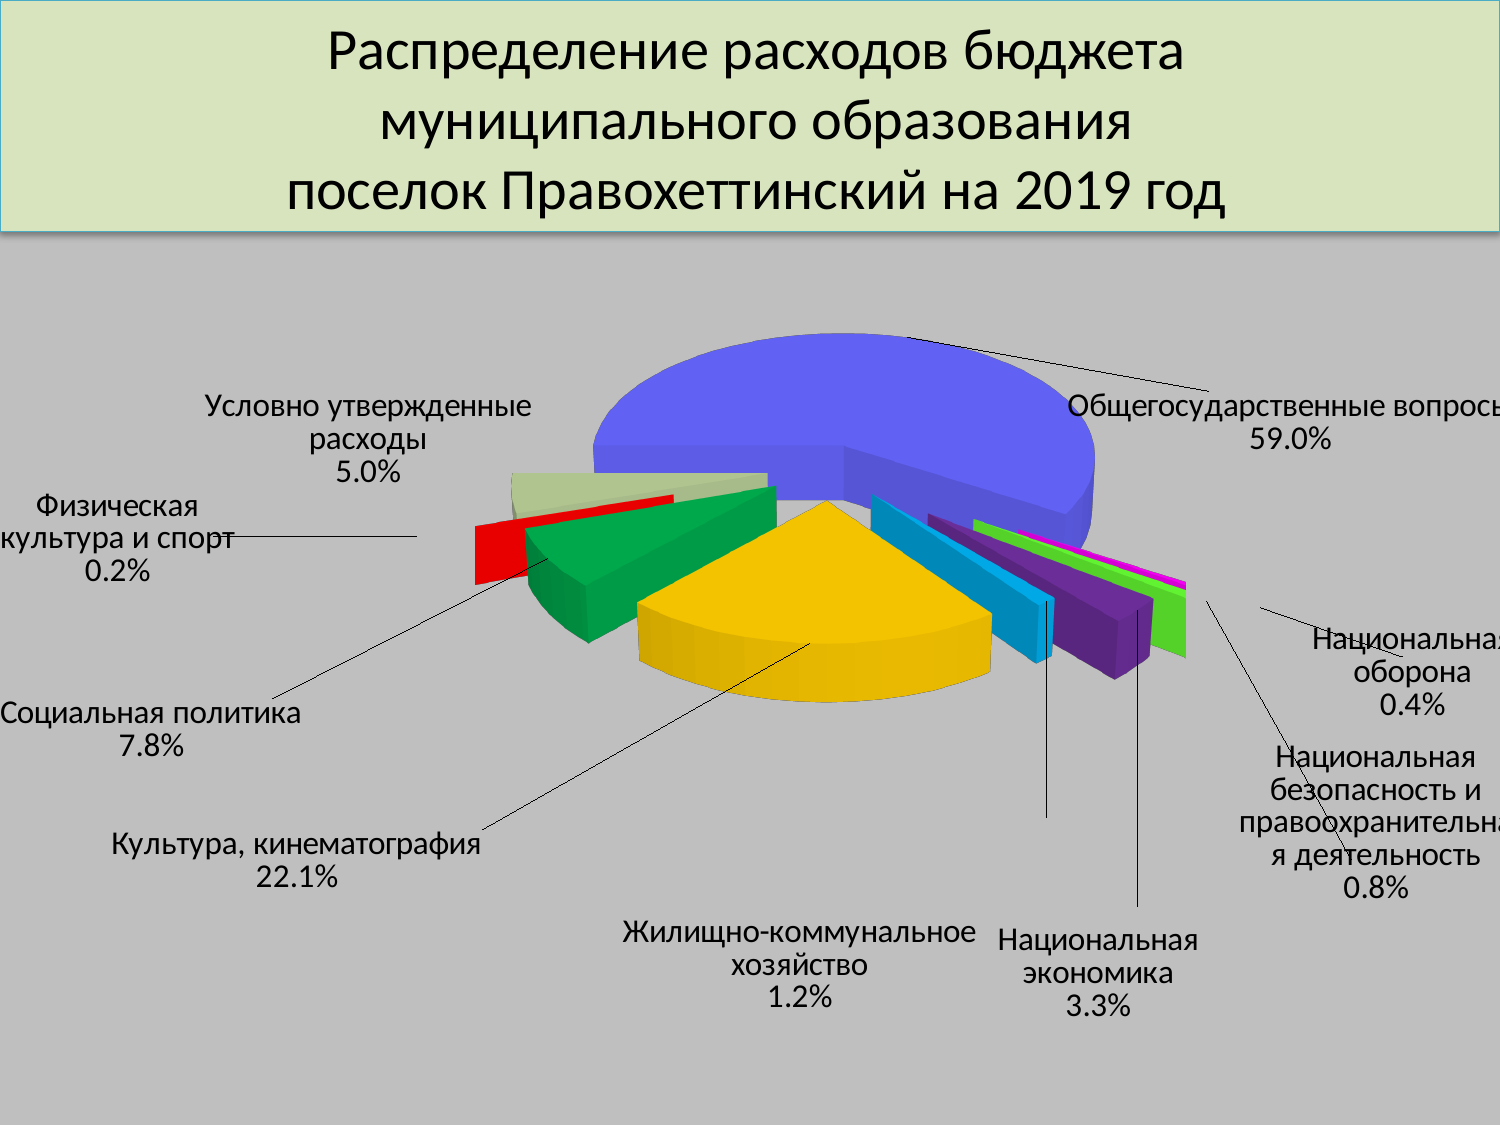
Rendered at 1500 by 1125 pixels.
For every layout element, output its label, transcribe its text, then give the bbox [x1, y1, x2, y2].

chart [0, 172, 1500, 1125]
title Распределение расходов бюджета муниципального образования поселок Правохеттинский на 2019 год [0, 0, 1500, 172]
